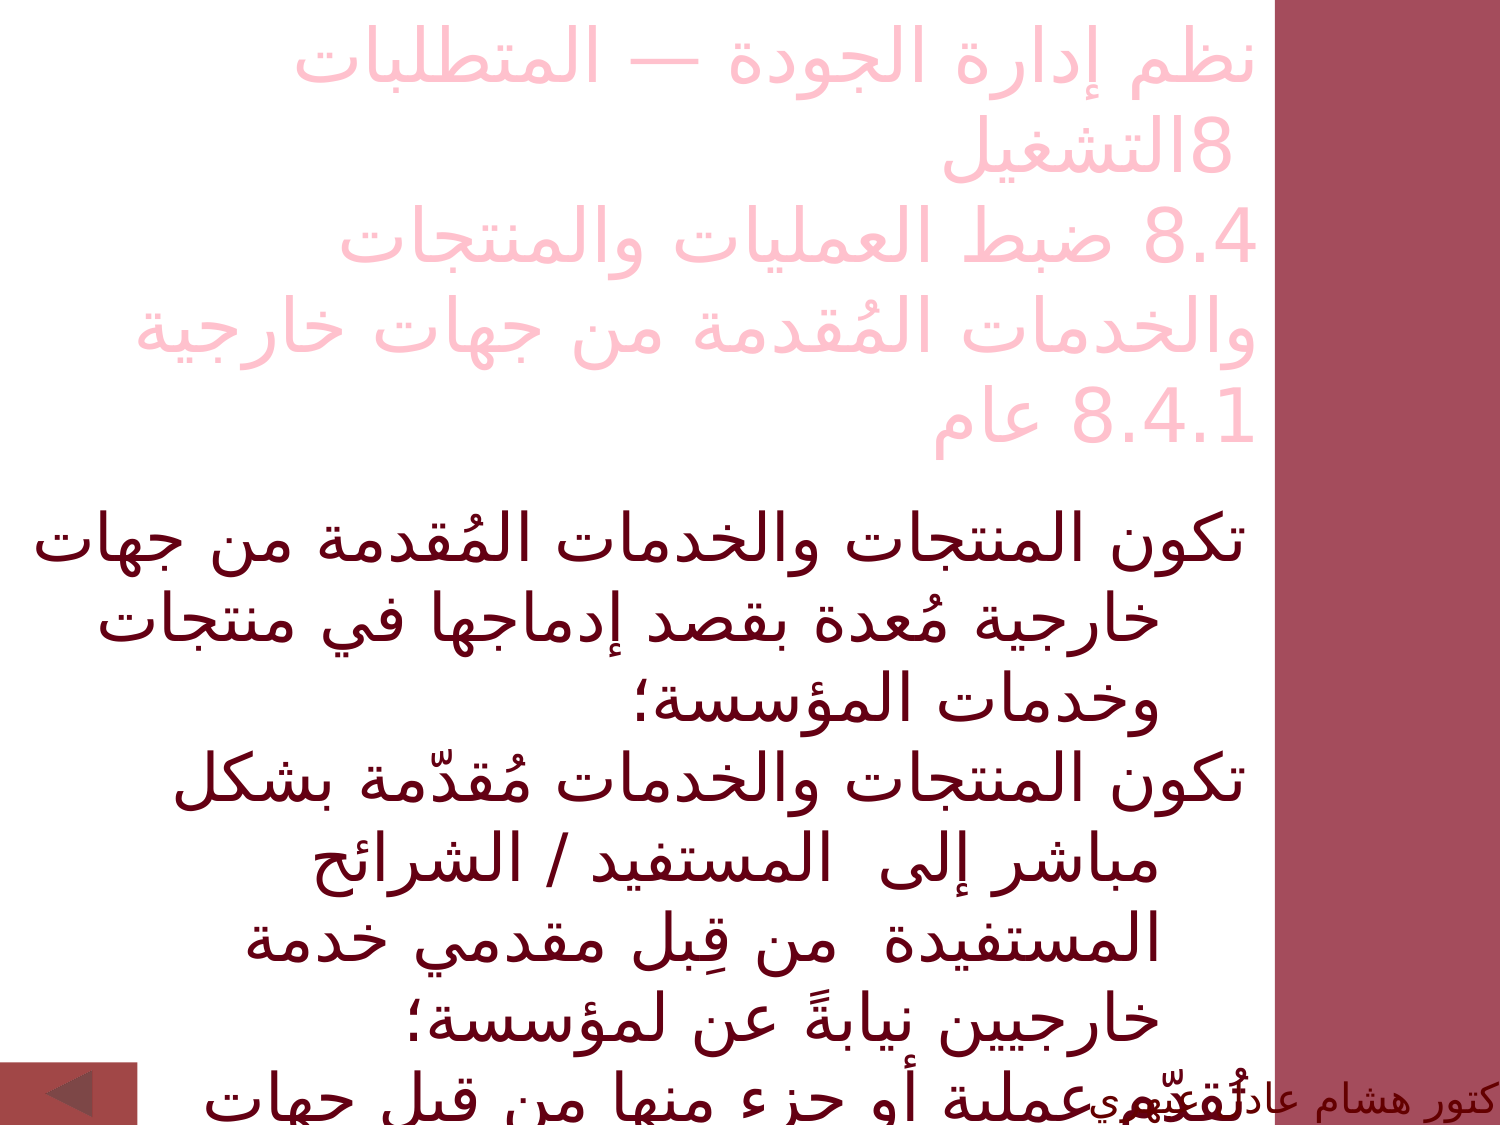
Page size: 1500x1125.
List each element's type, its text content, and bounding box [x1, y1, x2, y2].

text_box [1273, 0, 1500, 1064]
text_box نظم إدارة الجودة — المتطلبات 8التشغيل 8.4 ضبط العمليات والمنتجات والخدمات المُقدمة من جهات خارجية 8.4.1 عام [0, 0, 1275, 465]
text_box تكون المنتجات والخدمات المُقدمة من جهات خارجية مُعدة بقصد إدماجها في منتجات وخدمات المؤسسة؛ تكون المنتجات والخدمات مُقدّمة بشكل مباشر إلى المستفيد / الشرائح المستفيدة من قِبل مقدمي خدمة خارجيين نيابةً عن لمؤسسة؛ تُقدّم عملية أو جزء منها من قبل جهات خارجية نتيجةً لقرار مُتخذ من قبل المؤسسة. [12, 487, 1263, 1125]
text_box الدكتور هشام عادل عبهري [1073, 1064, 1500, 1125]
text_box [0, 1060, 140, 1125]
